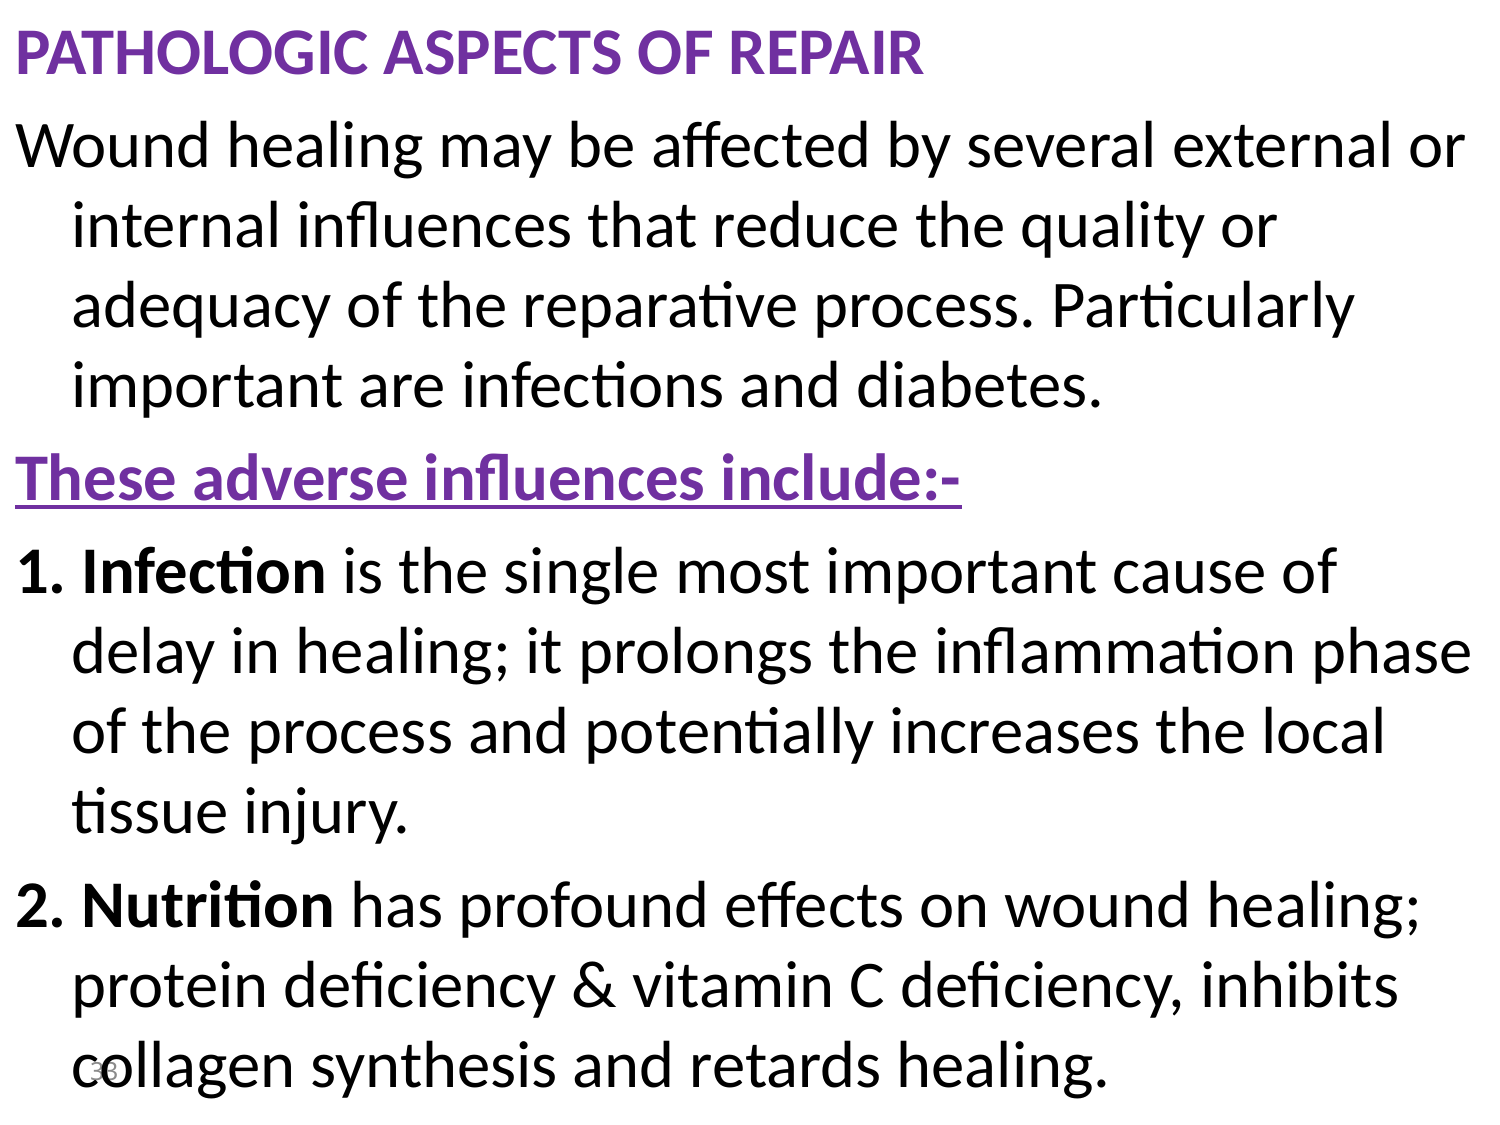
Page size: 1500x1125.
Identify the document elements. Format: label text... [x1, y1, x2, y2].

list PATHOLOGIC ASPECTS OF REPAIR Wound healing may be affected by several external or internal influences that reduce the quality or adequacy of the reparative process. Particularly important are infections and diabetes. These adverse influences include:- 1. Infection is the single most important cause of delay in healing; it prolongs the inflammation phase of the process and potentially increases the local tissue injury. 2. Nutrition has profound effects on wound healing; protein deficiency & vitamin C deficiency, inhibits collagen synthesis and retards healing. [0, 0, 1500, 1125]
slide_number 33 [75, 1042, 425, 1103]
